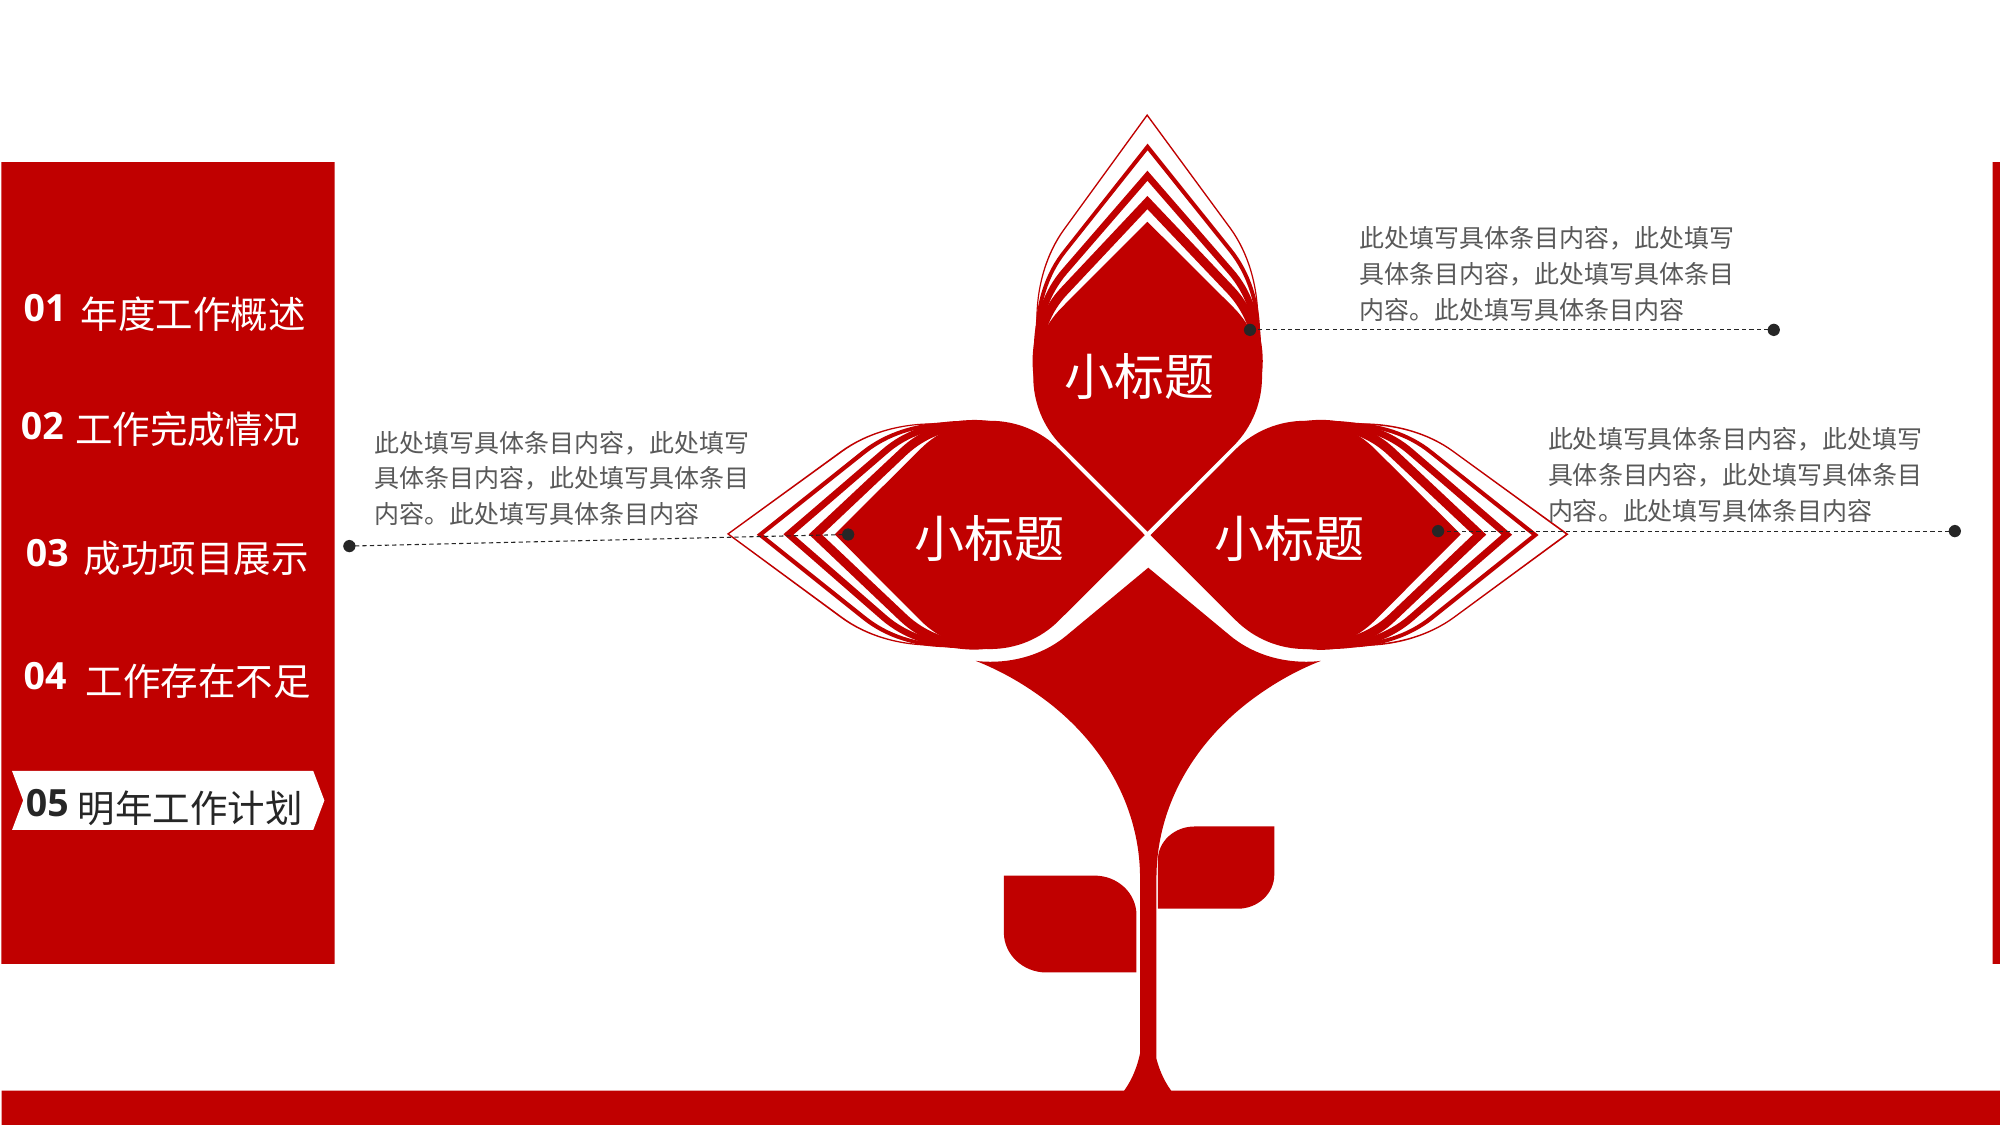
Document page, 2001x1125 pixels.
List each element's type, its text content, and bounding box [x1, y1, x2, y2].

text_box 小标题 [1199, 500, 1380, 575]
text_box [1036, 113, 1258, 313]
text_box 年度工作概述 [40, 261, 347, 344]
text_box [1343, 421, 1508, 531]
text_box [1362, 423, 1533, 531]
text_box 此处填写具体条目内容，此处填写具体条目内容，此处填写具体条目内容。此处填写具体条目内容 [1345, 209, 1774, 329]
text_box [1150, 420, 1461, 650]
text_box [771, 423, 926, 504]
text_box [1375, 533, 1569, 646]
text_box 01 [8, 276, 94, 394]
text_box [1369, 423, 1533, 511]
text_box [0, 161, 336, 965]
text_box [1309, 532, 1487, 650]
text_box [846, 424, 1140, 646]
text_box [1991, 161, 2000, 965]
text_box 02 [6, 394, 91, 589]
text_box [1254, 330, 1263, 373]
text_box [1033, 221, 1263, 532]
text_box [793, 543, 949, 648]
text_box [1362, 532, 1539, 647]
text_box [1342, 532, 1513, 649]
text_box [818, 543, 986, 650]
text_box 成功项目展示 [43, 504, 350, 588]
text_box 03 [10, 521, 96, 644]
text_box [1157, 826, 1275, 909]
text_box [783, 421, 952, 534]
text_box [349, 534, 849, 543]
text_box 04 [8, 644, 94, 839]
text_box [1, 1090, 2000, 1125]
text_box 工作存在不足 [45, 627, 352, 710]
text_box 05 [10, 771, 96, 966]
text_box [1034, 170, 1260, 338]
text_box 明年工作计划 [37, 754, 344, 837]
text_box [1037, 227, 1259, 527]
text_box [1036, 143, 1260, 323]
text_box 小标题 [899, 500, 1080, 575]
text_box [1003, 875, 1137, 973]
text_box [1155, 424, 1456, 646]
text_box [1313, 419, 1483, 531]
text_box 此处填写具体条目内容，此处填写具体条目内容，此处填写具体条目内容。此处填写具体条目内容 [1533, 410, 1955, 531]
text_box [771, 423, 933, 529]
text_box [975, 567, 1321, 1090]
text_box [739, 543, 921, 646]
text_box [1032, 195, 1259, 371]
text_box [767, 543, 937, 647]
text_box 小标题 [1049, 337, 1230, 413]
text_box 工作完成情况 [34, 376, 341, 459]
text_box 此处填写具体条目内容，此处填写具体条目内容，此处填写具体条目内容。此处填写具体条目内容 [359, 413, 771, 534]
text_box [809, 419, 983, 534]
text_box [835, 420, 1145, 650]
